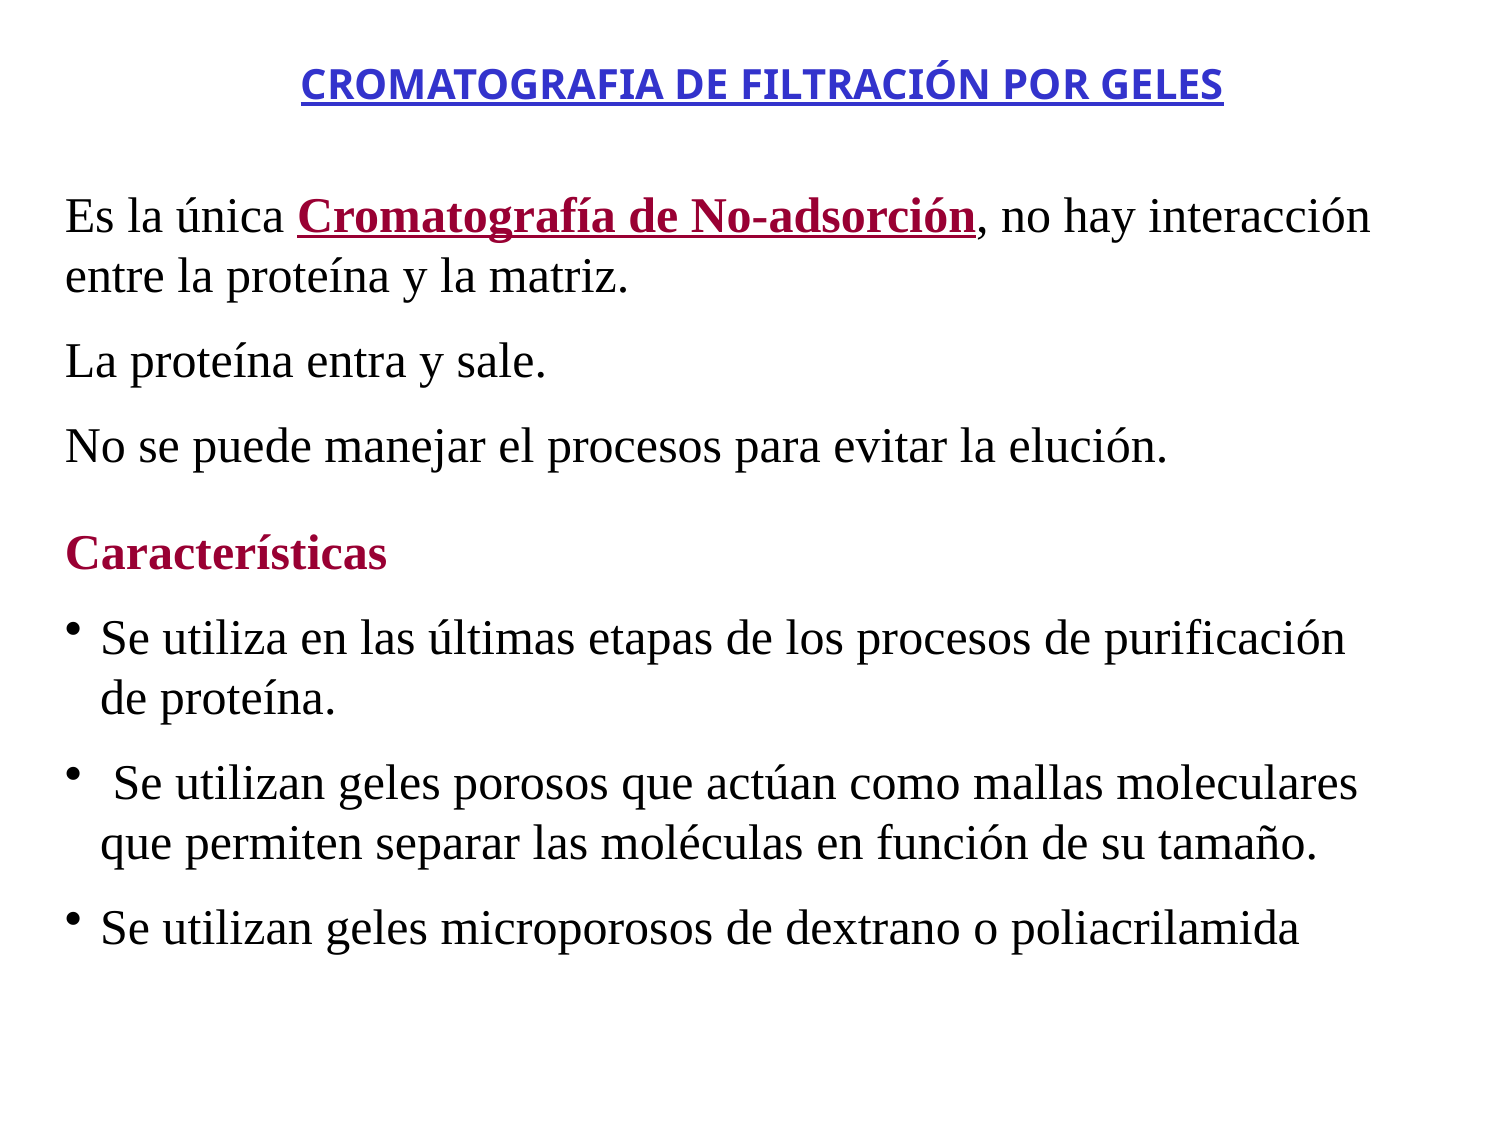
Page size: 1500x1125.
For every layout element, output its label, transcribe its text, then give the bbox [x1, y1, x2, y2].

text_box Características Se utiliza en las últimas etapas de los procesos de purificación de proteína. Se utilizan geles porosos que actúan como mallas moleculares que permiten separar las moléculas en función de su tamaño. Se utilizan geles microporosos de dextrano o poliacrilamida [49, 512, 1413, 1048]
text_box Es la única Cromatografía de No-adsorción, no hay interacción entre la proteína y la matriz. La proteína entra y sale. No se puede manejar el procesos para evitar la elución. [50, 174, 1438, 480]
text_box CROMATOGRAFIA DE FILTRACIÓN POR GELES [87, 50, 1438, 115]
